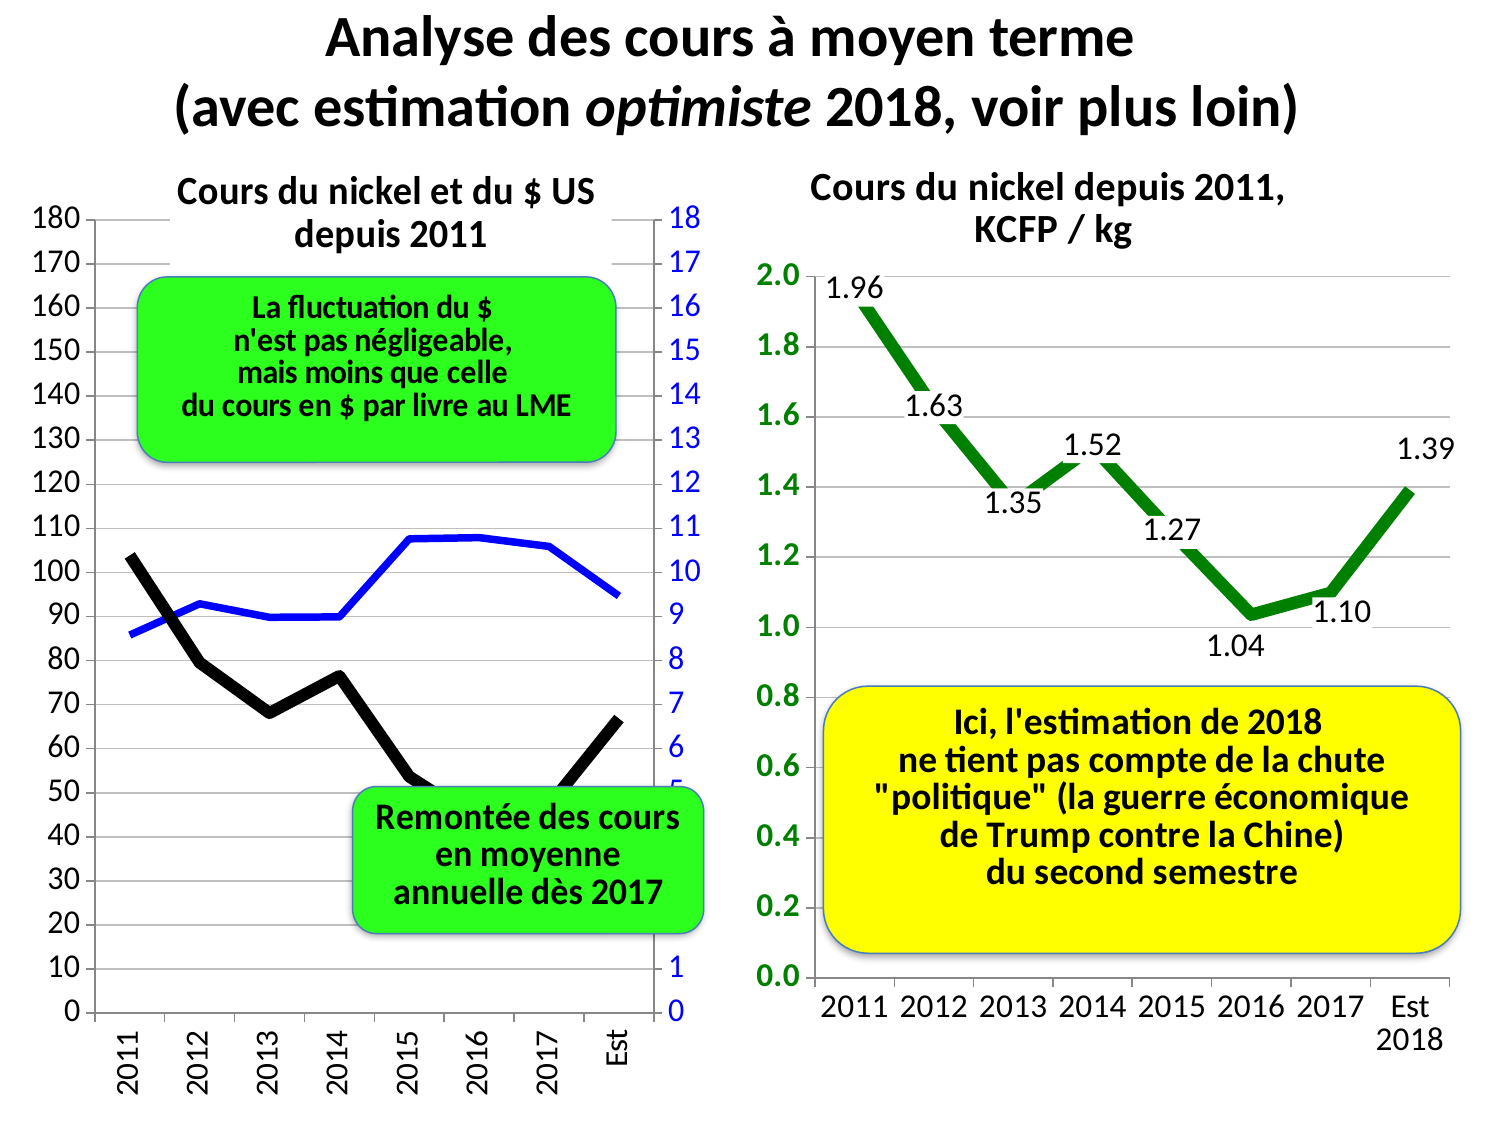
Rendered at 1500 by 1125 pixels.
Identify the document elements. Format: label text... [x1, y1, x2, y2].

chart [30, 156, 711, 1104]
chart [727, 156, 1481, 1104]
title Analyse des cours à moyen terme (avec estimation optimiste 2018, voir plus loin) [0, 0, 1461, 137]
